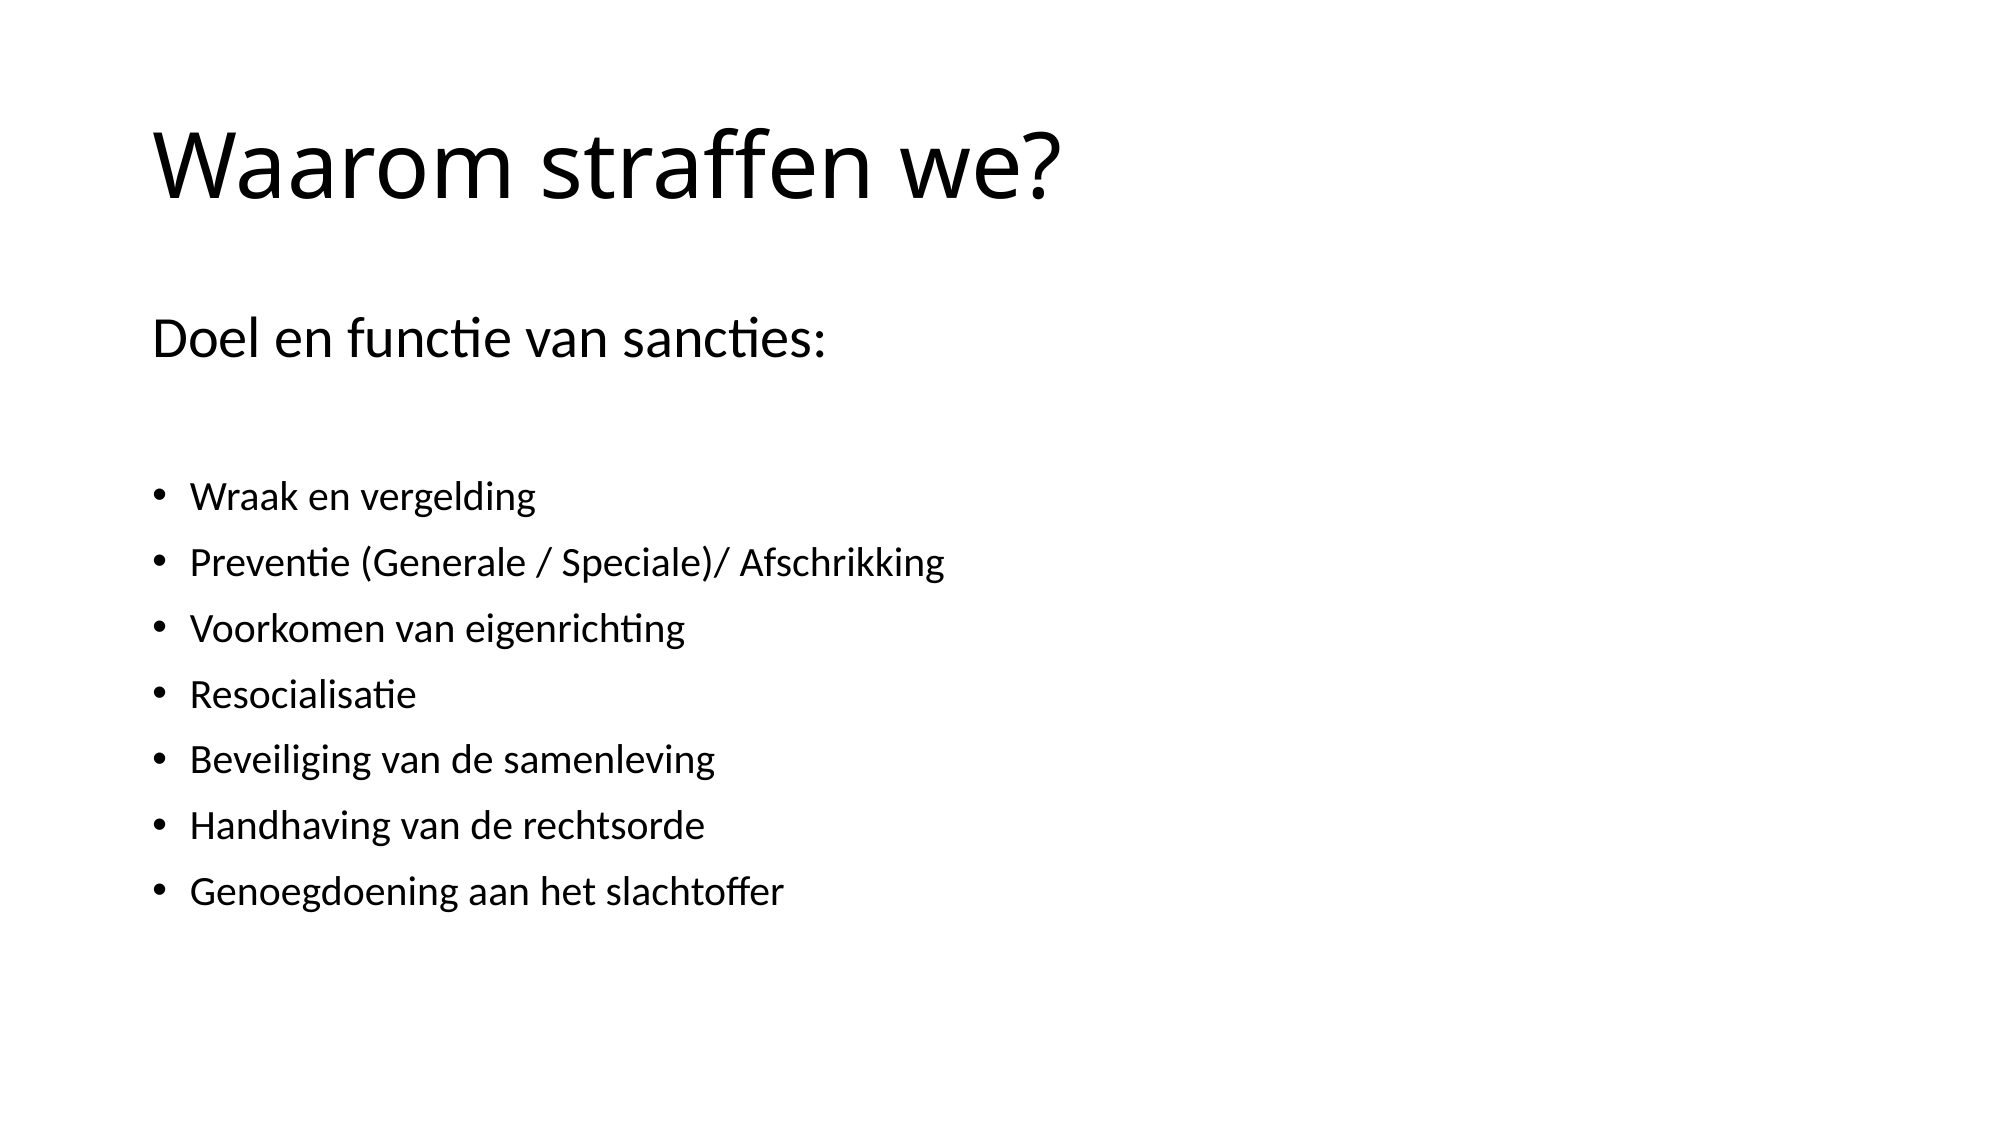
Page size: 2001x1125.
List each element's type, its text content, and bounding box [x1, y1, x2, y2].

title Waarom straffen we? [137, 59, 1863, 278]
list Doel en functie van sancties: Wraak en vergelding Preventie (Generale / Speciale)/ Afschrikking Voorkomen van eigenrichting Resocialisatie Beveiliging van de samenleving Handhaving van de rechtsorde Genoegdoening aan het slachtoffer [137, 299, 1863, 1014]
